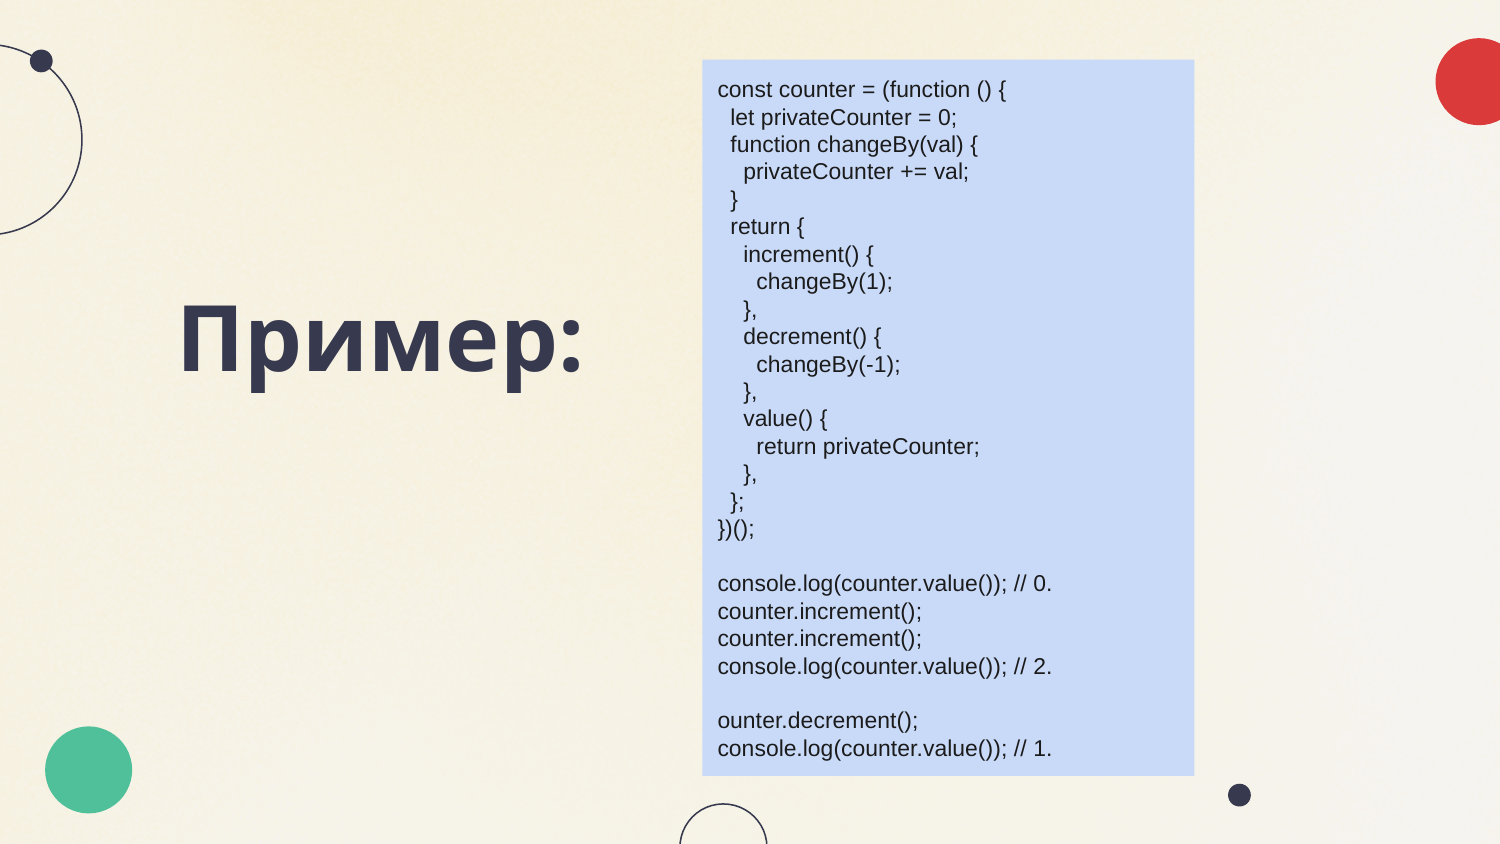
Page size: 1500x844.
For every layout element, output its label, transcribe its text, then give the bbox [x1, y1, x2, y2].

text_box [0, 0, 1500, 844]
text_box Пример: [161, 264, 613, 405]
text_box const counter = (function () { let privateCounter = 0; function changeBy(val) { privateCounter += val; } return { increment() { changeBy(1); }, decrement() { changeBy(-1); }, value() { return privateCounter; }, }; })(); console.log(counter.value()); // 0. counter.increment(); counter.increment(); console.log(counter.value()); // 2. ounter.decrement(); console.log(counter.value()); // 1. [702, 59, 1195, 776]
